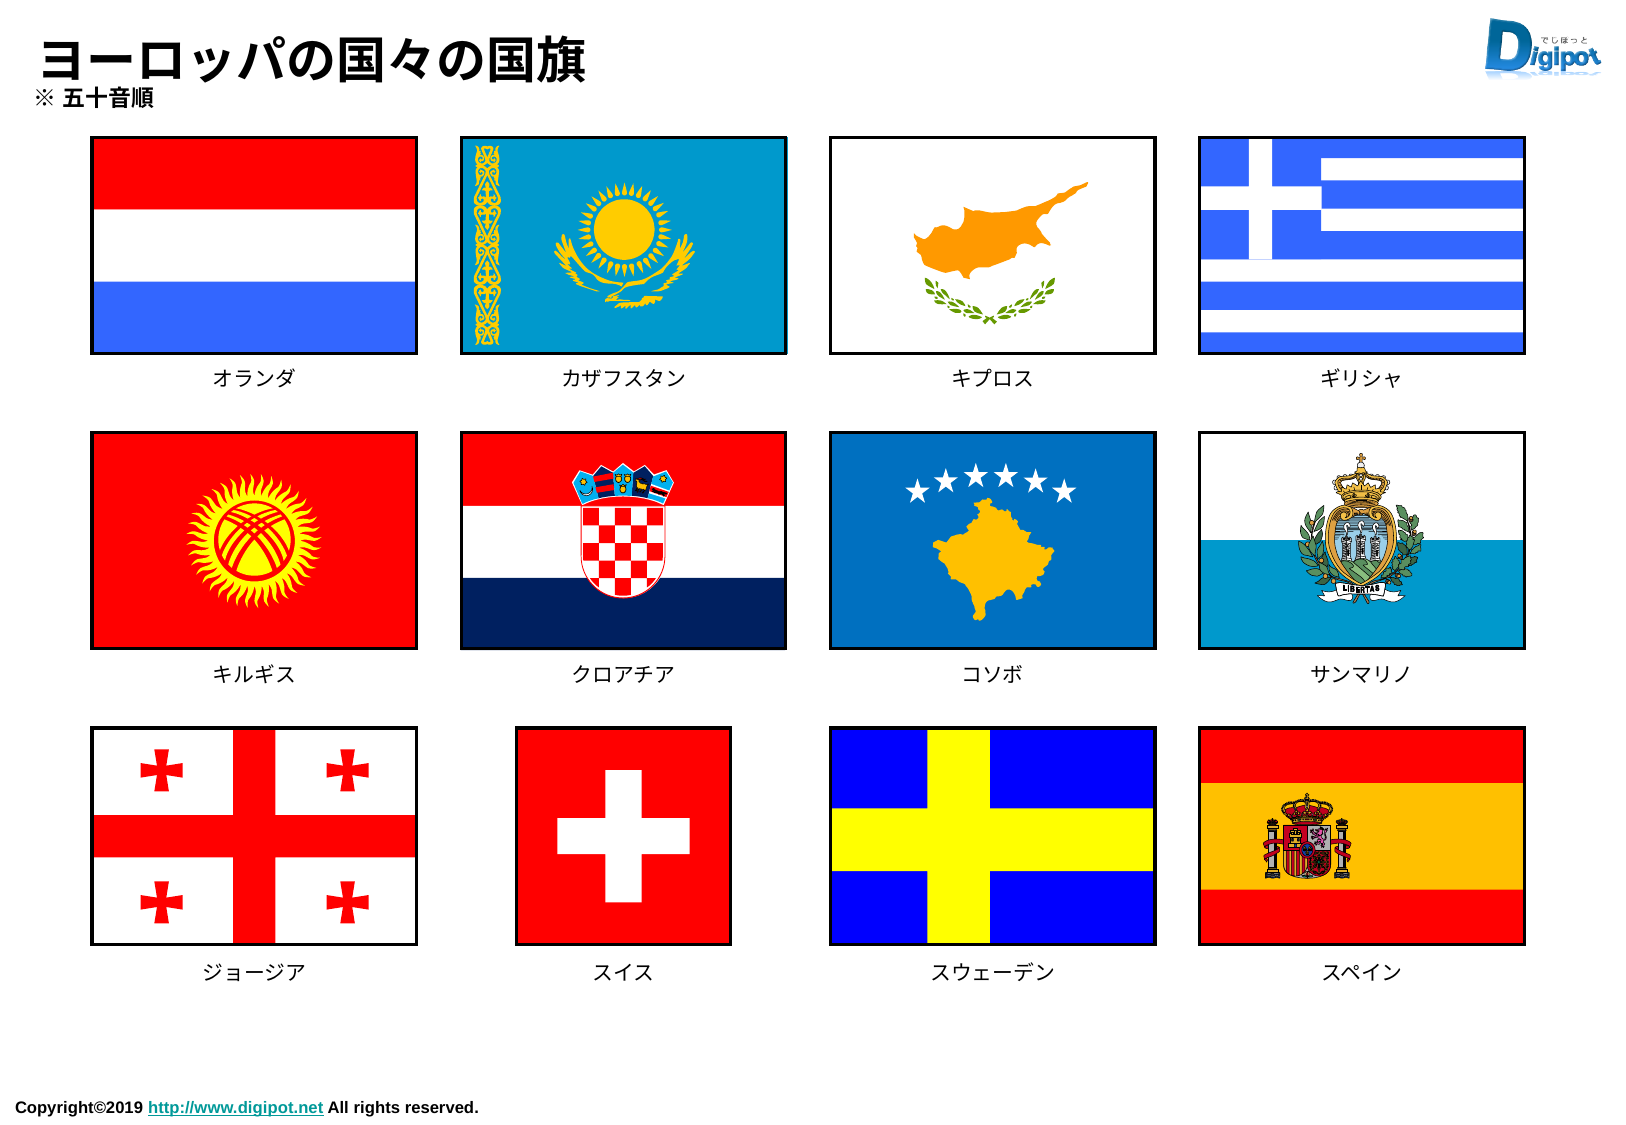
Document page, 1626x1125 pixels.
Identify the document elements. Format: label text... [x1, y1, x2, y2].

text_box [829, 727, 1156, 945]
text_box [91, 137, 417, 354]
text_box スウェーデン [830, 952, 1156, 993]
text_box クロアチア [461, 654, 786, 694]
text_box スペイン [1199, 952, 1525, 993]
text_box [461, 137, 788, 355]
text_box ※五十音順 [19, 76, 169, 119]
text_box ギリシャ [1199, 358, 1525, 399]
title ヨーロッパの国々の国旗 [21, 19, 881, 98]
text_box スイス [461, 952, 786, 993]
text_box ジョージア [91, 952, 417, 993]
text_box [515, 727, 732, 945]
text_box キルギス [91, 654, 417, 694]
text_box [829, 432, 1156, 650]
text_box カザフスタン [461, 358, 786, 399]
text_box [1198, 432, 1525, 650]
text_box オランダ [91, 358, 417, 399]
text_box コソボ [830, 654, 1156, 694]
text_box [829, 137, 1156, 359]
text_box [460, 432, 786, 651]
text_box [91, 727, 417, 945]
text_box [1199, 727, 1525, 945]
picture [1485, 18, 1602, 82]
text_box サンマリノ [1199, 654, 1525, 694]
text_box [1199, 136, 1525, 354]
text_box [91, 432, 417, 650]
text_box キプロス [830, 359, 1156, 399]
